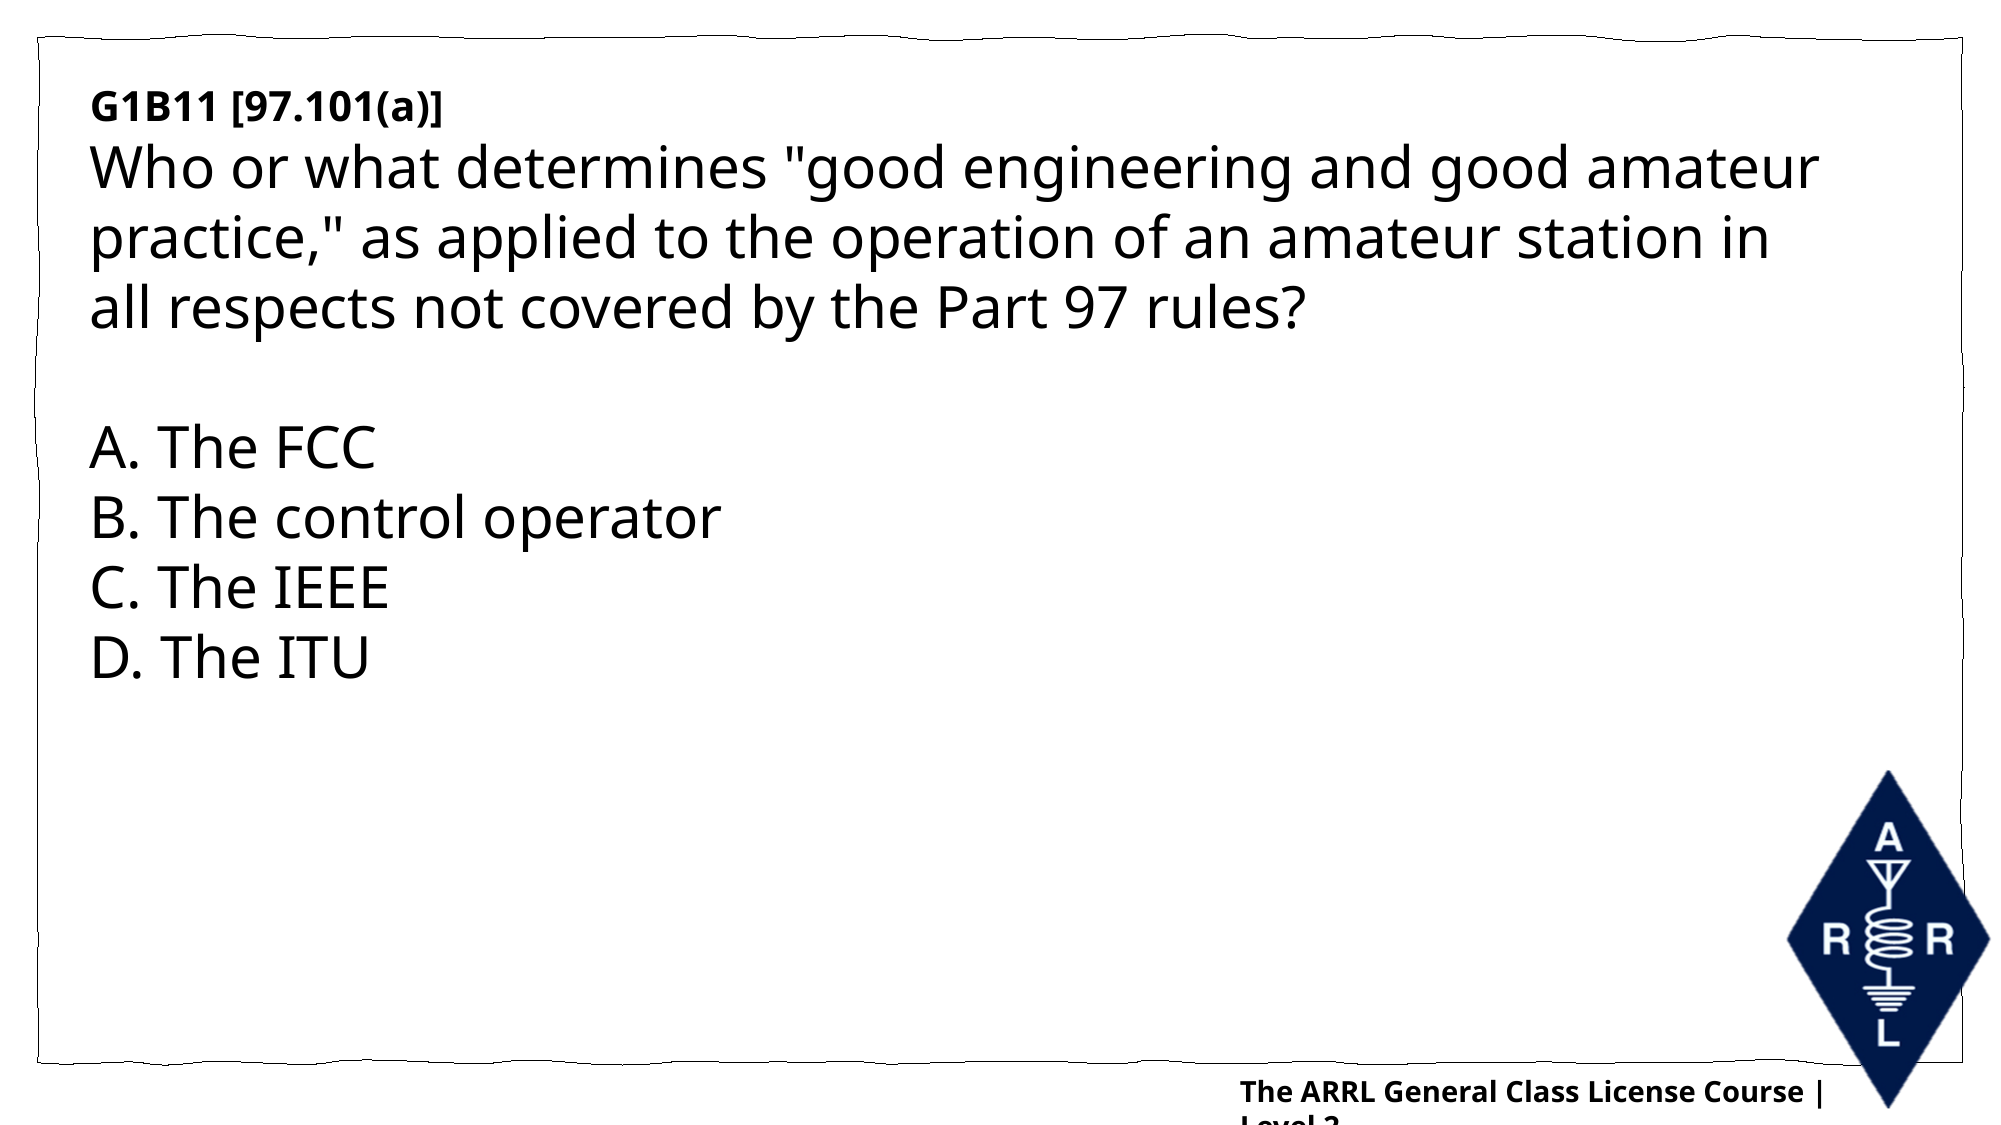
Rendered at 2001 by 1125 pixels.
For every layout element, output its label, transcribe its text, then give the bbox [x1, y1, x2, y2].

text_box G1B11 [97.101(a)] Who or what determines "good engineering and good amateur practice," as applied to the operation of an amateur station in all respects not covered by the Part 97 rules? A. The FCC B. The control operator C. The IEEE D. The ITU [75, 72, 1850, 698]
picture [1773, 752, 1999, 1125]
